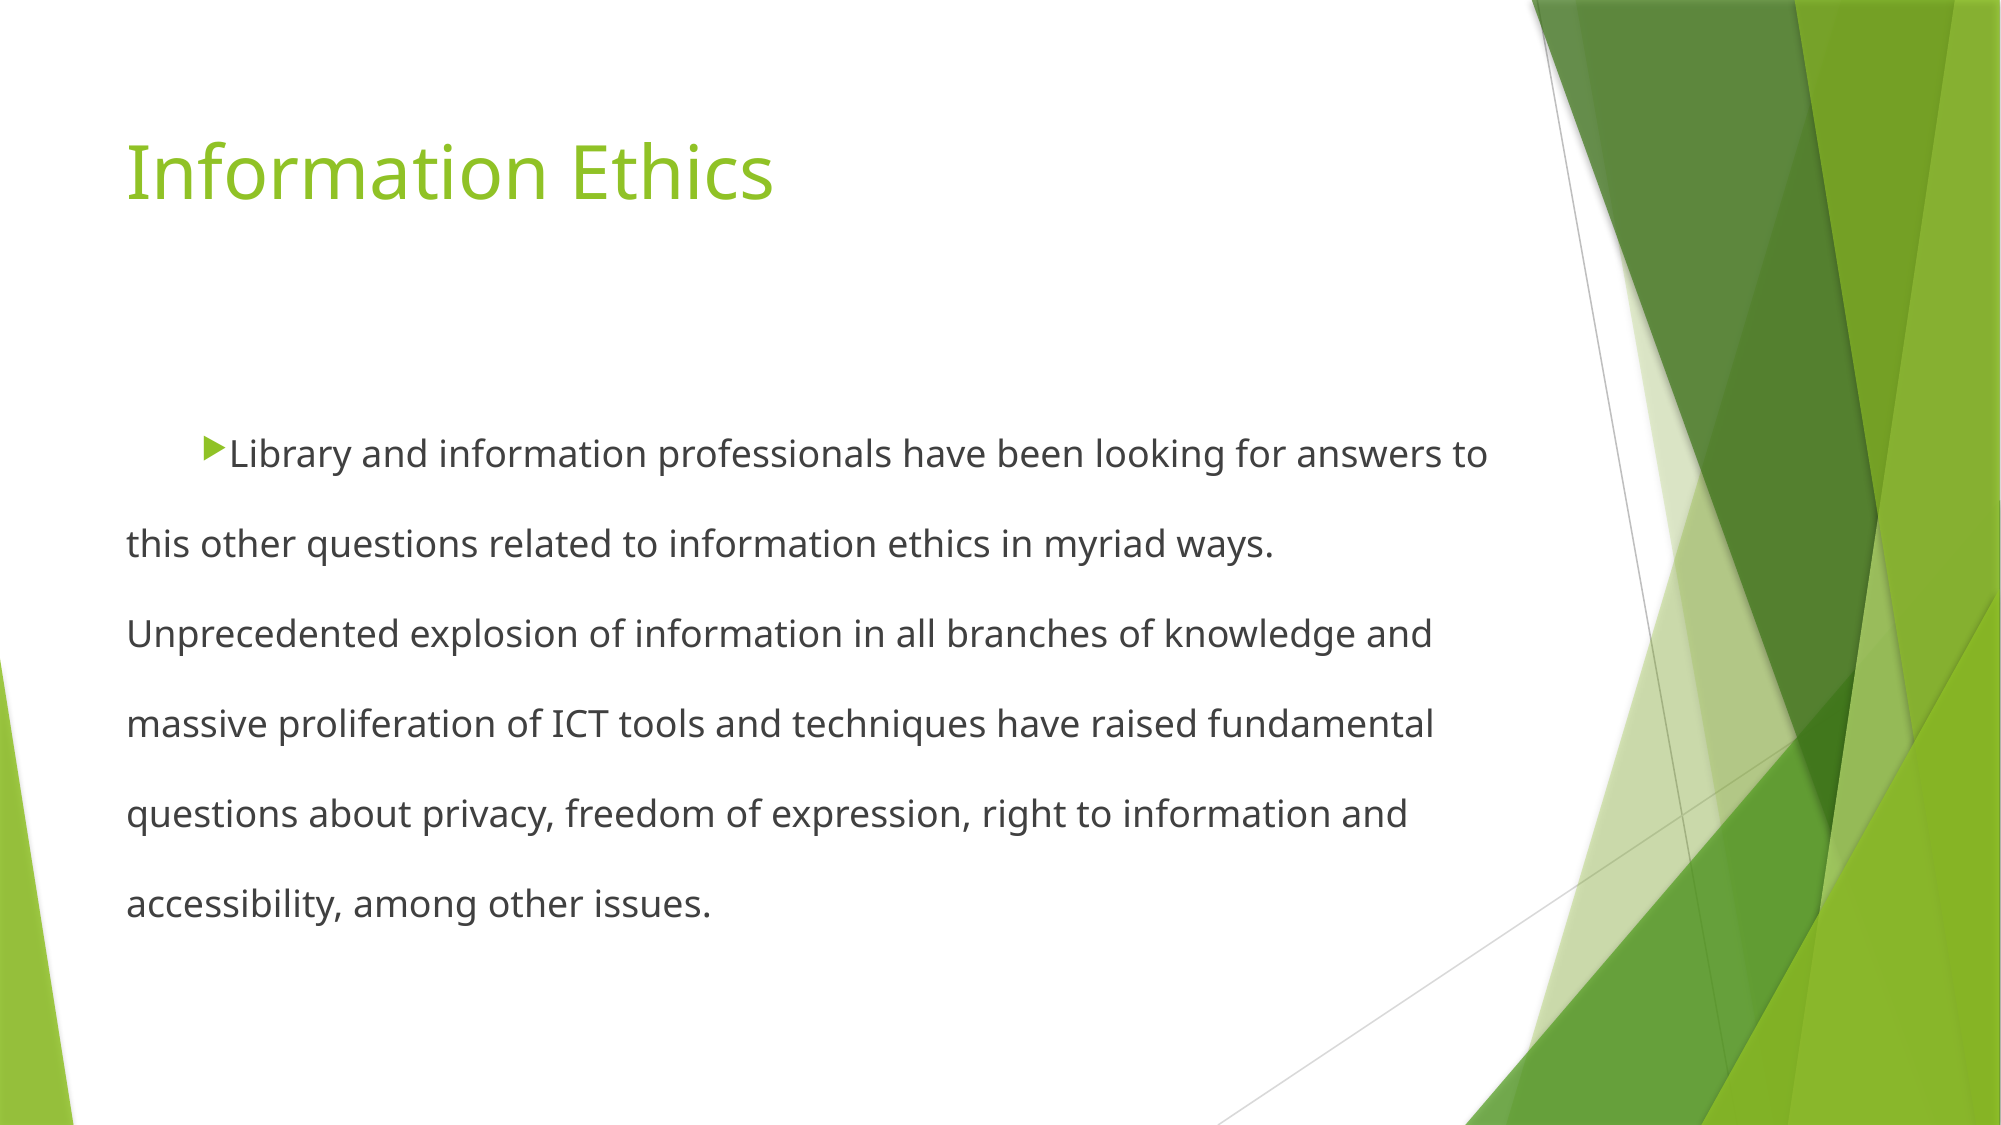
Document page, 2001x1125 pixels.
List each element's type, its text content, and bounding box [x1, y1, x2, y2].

list Library and information professionals have been looking for answers to this other questions related to information ethics in myriad ways. Unprecedented explosion of information in all branches of knowledge and massive proliferation of ICT tools and techniques have raised fundamental questions about privacy, freedom of expression, right to information and accessibility, among other issues. [111, 377, 1522, 1074]
title Information Ethics [111, 117, 1522, 314]
